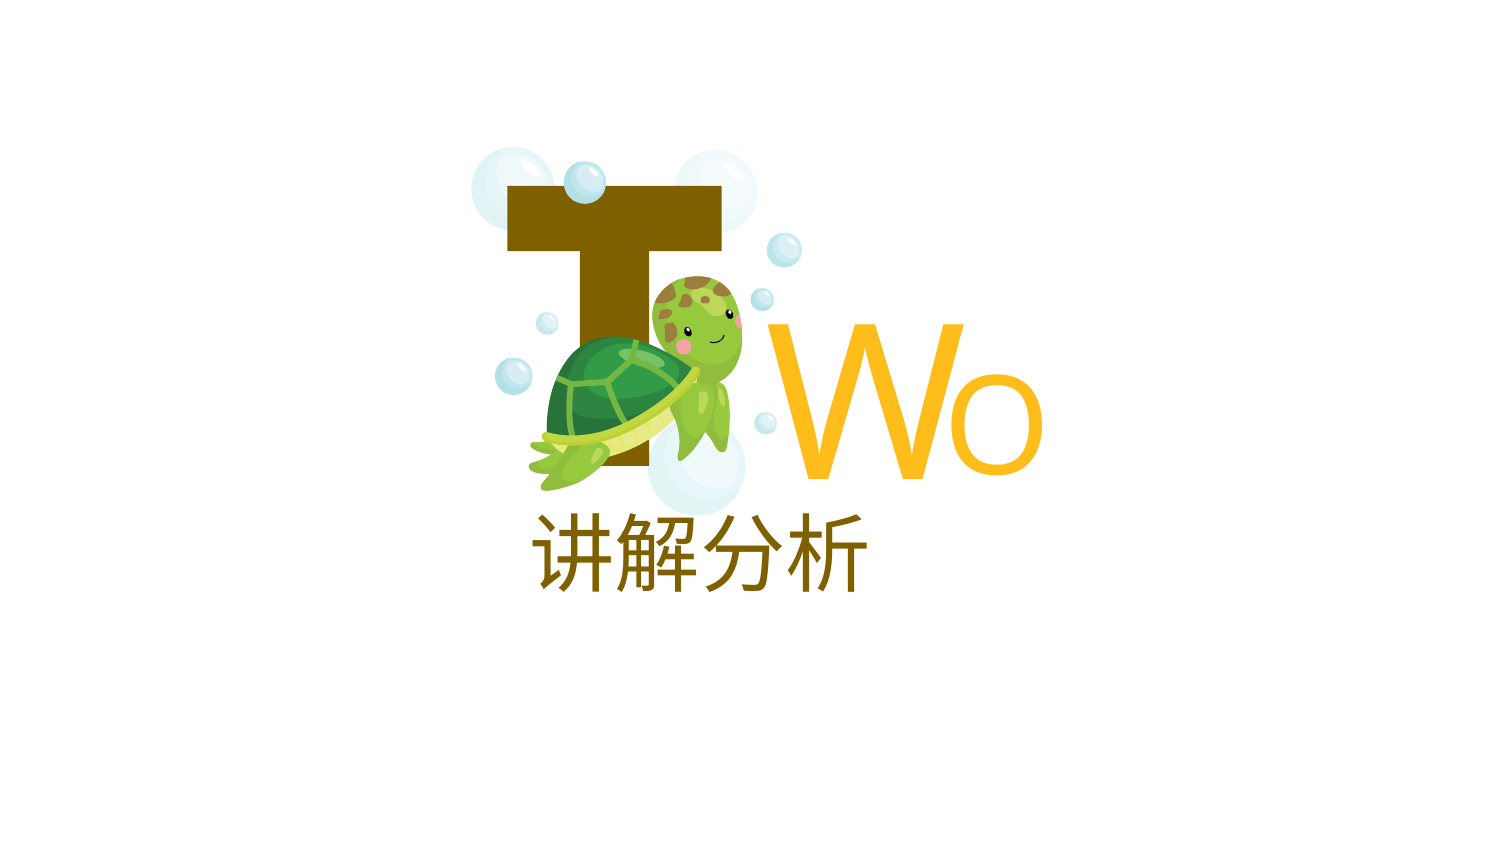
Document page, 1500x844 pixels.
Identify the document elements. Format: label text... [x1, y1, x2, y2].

picture [471, 147, 802, 516]
text_box 讲解分析 [517, 494, 1040, 609]
text_box W [802, 257, 944, 494]
text_box O [932, 331, 1122, 508]
